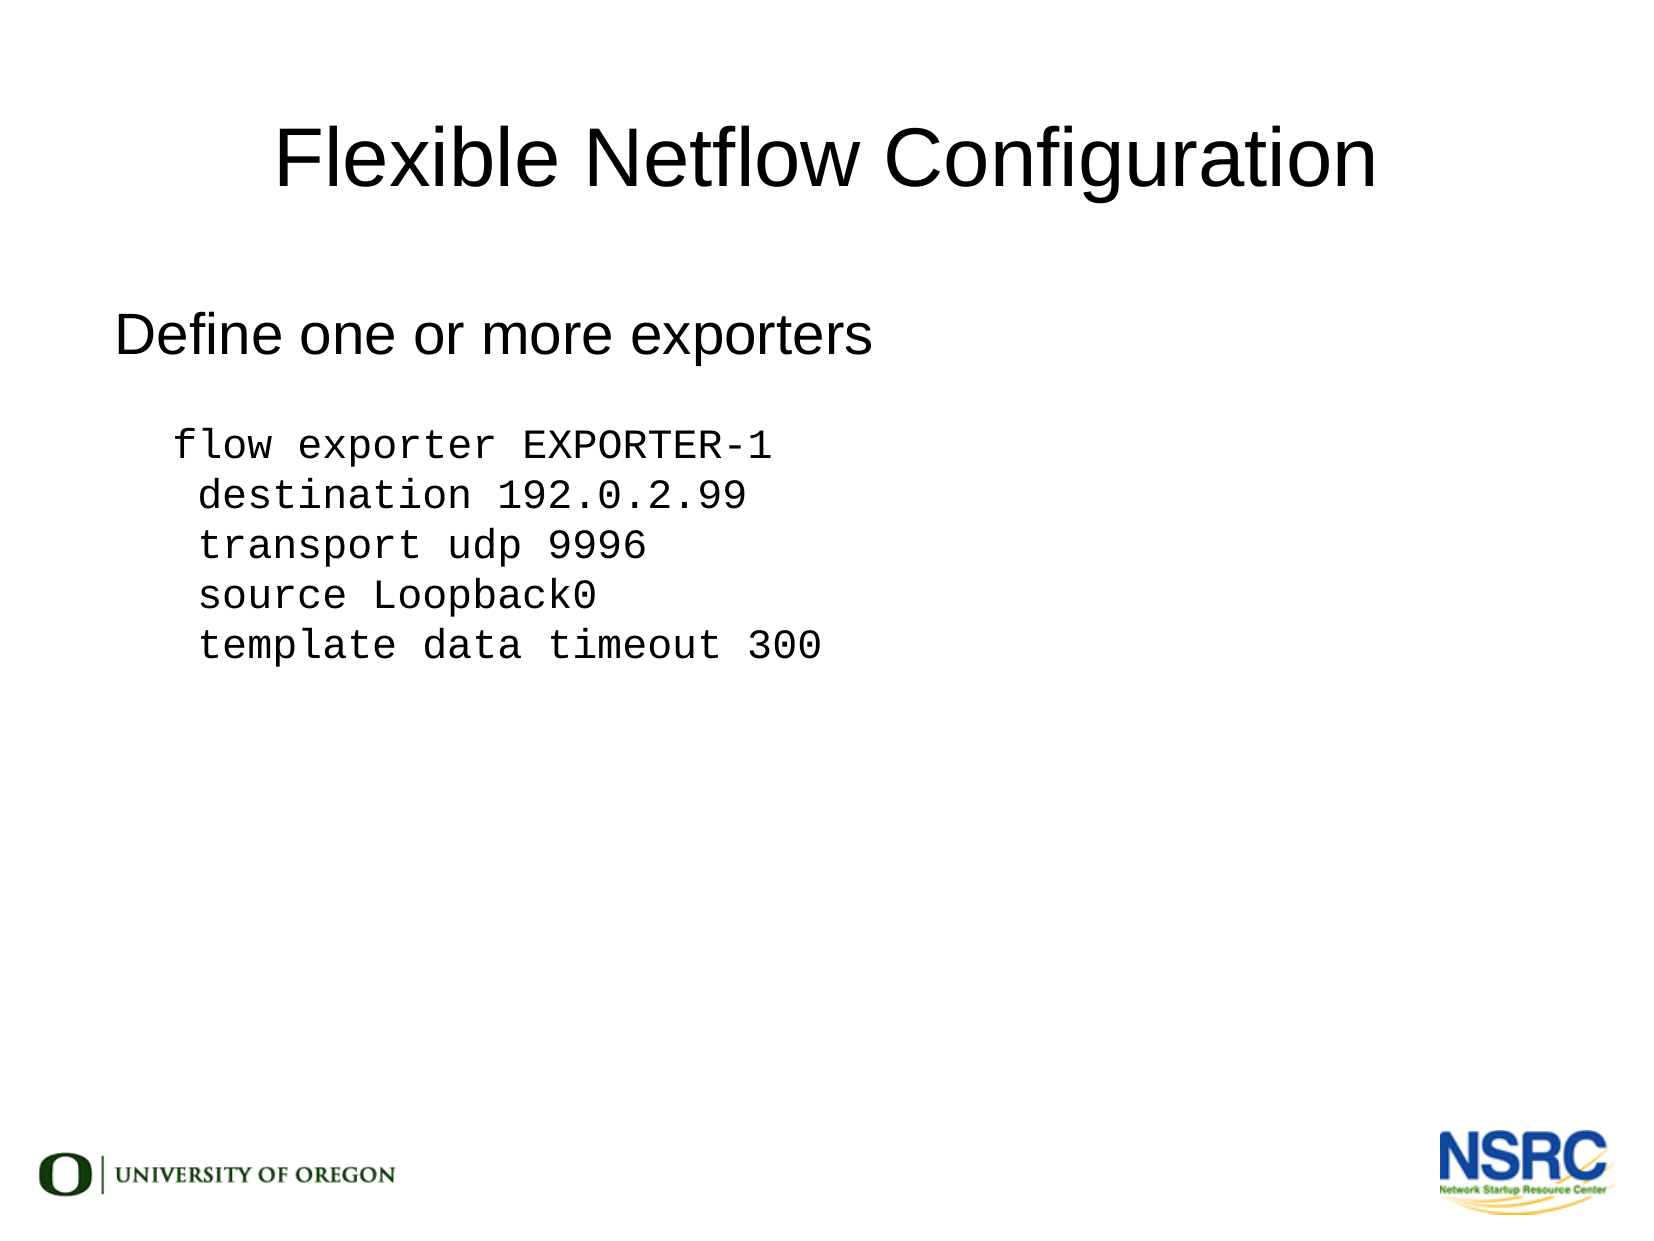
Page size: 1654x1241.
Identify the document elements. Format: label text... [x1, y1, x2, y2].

picture [37, 1151, 397, 1198]
picture [1440, 1130, 1616, 1215]
text_box Define one or more exporters flow exporter EXPORTER-1 destination 192.0.2.99 transport udp 9996 source Loopback0 template data timeout 300 [82, 289, 1571, 1108]
text_box Flexible Netflow Configuration [82, 49, 1571, 257]
